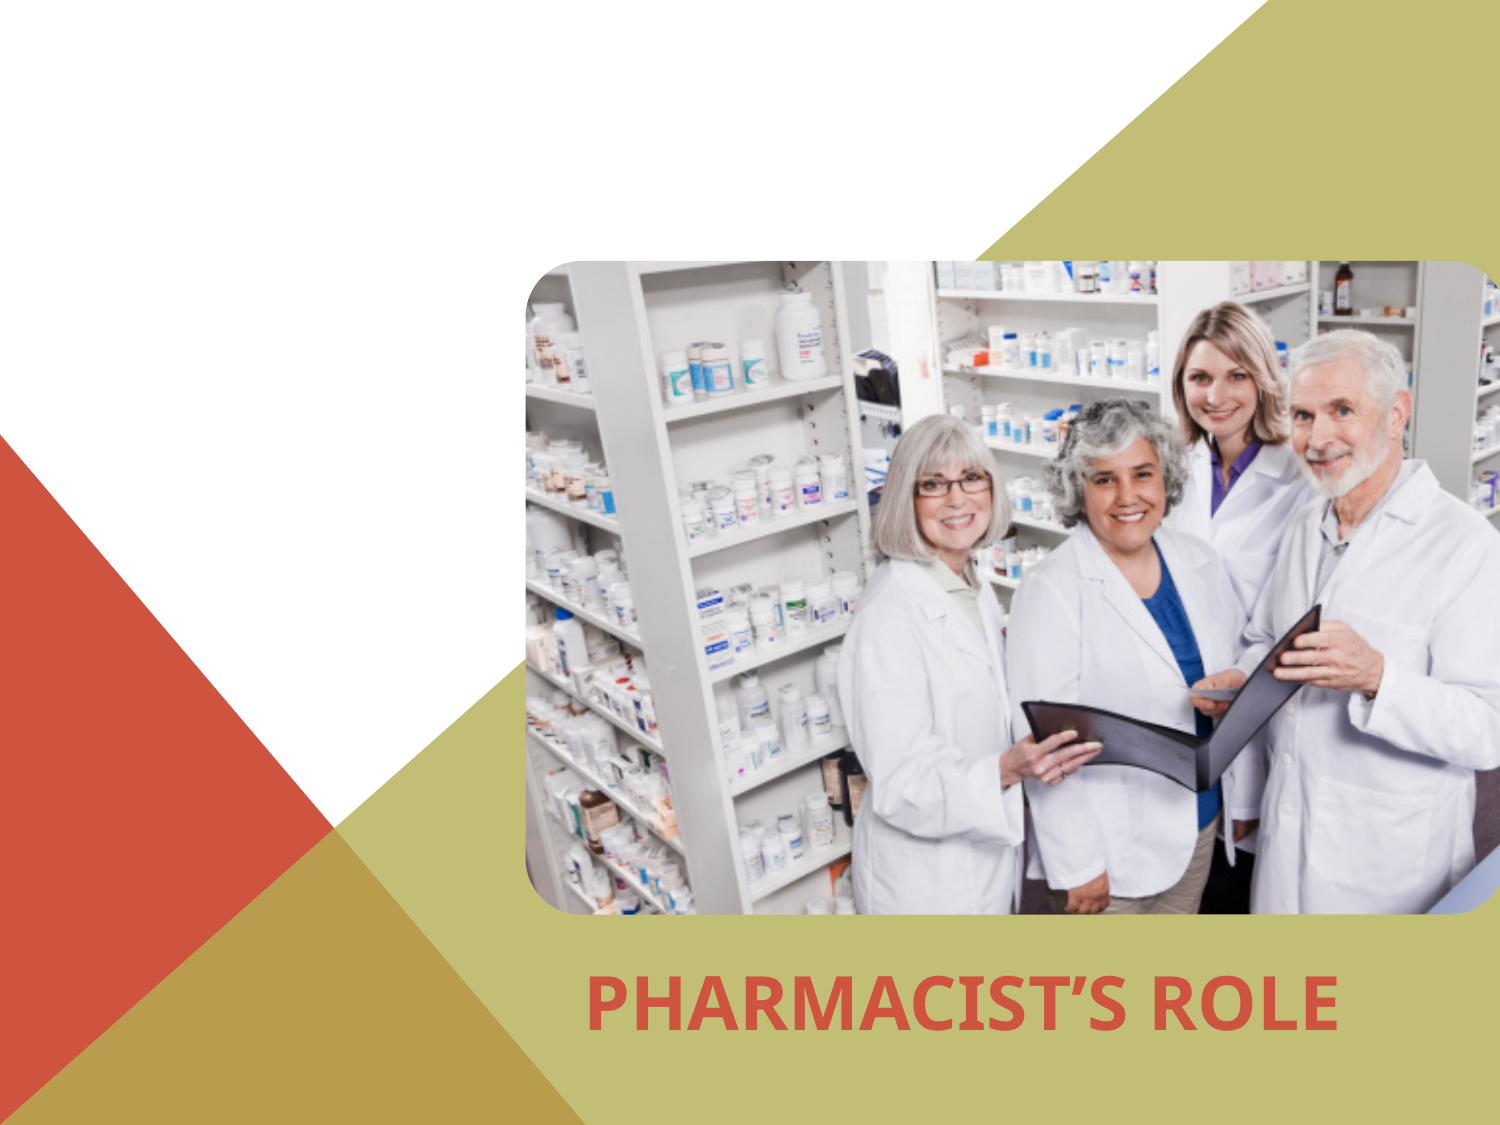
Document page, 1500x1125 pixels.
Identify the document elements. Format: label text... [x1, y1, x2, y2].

picture [525, 260, 1500, 915]
title Pharmacist’s role [242, 805, 1500, 1047]
